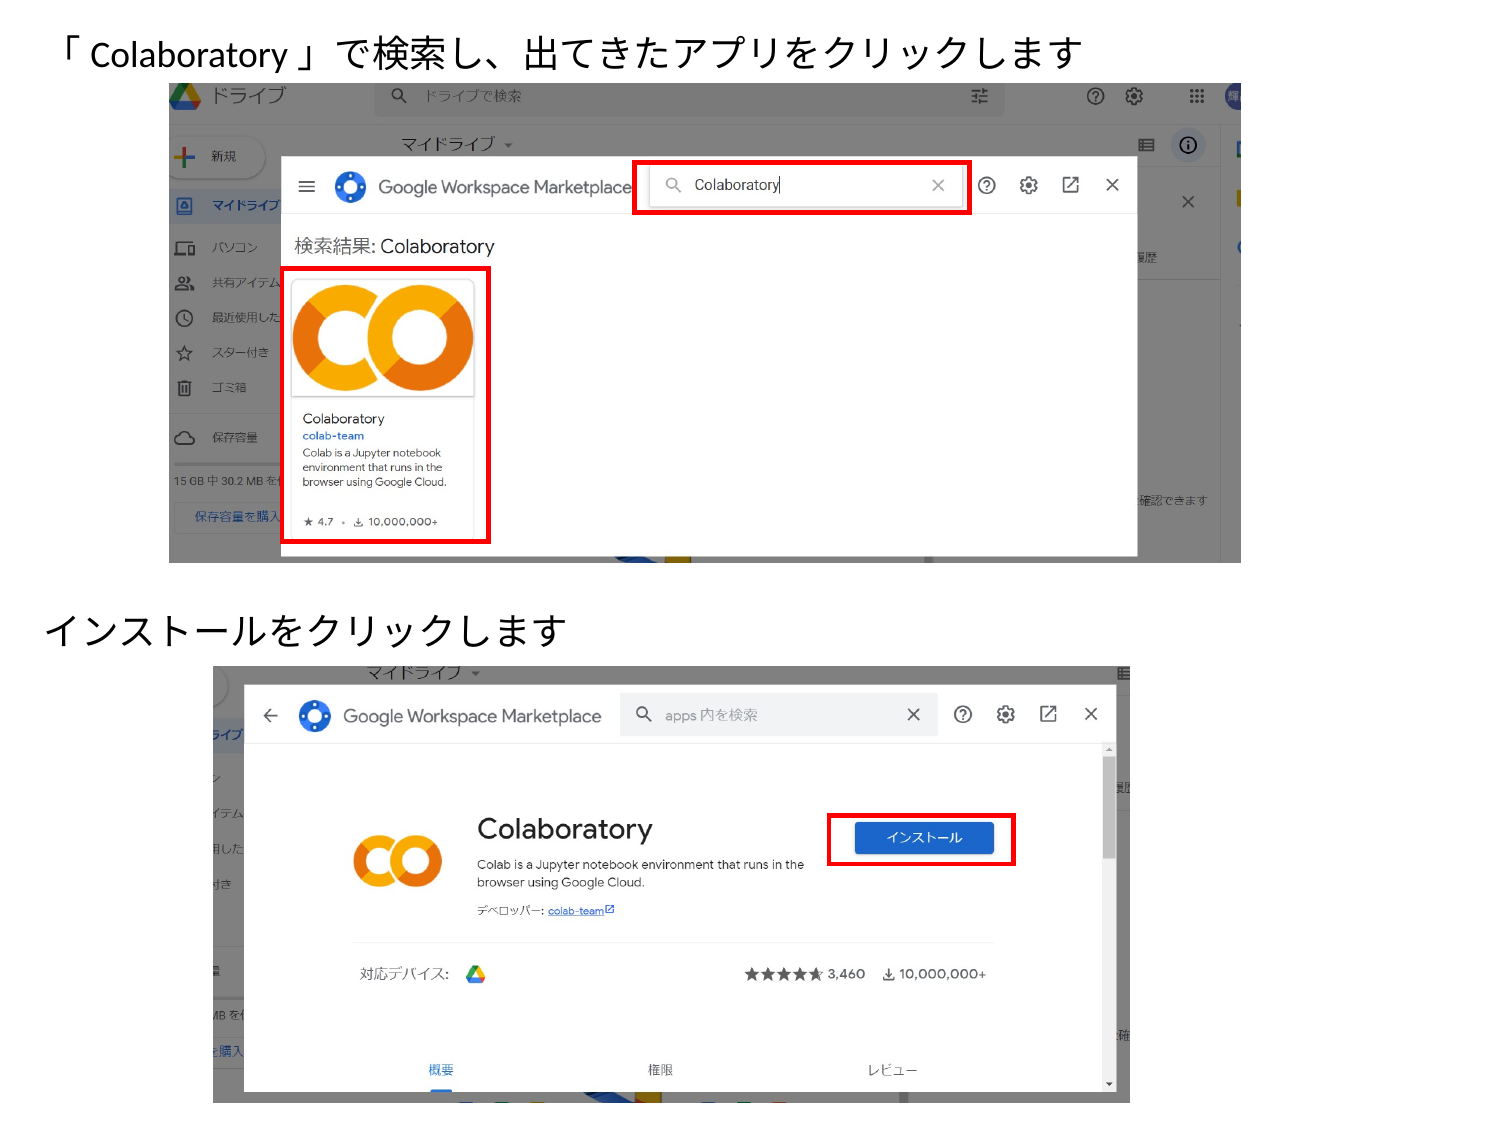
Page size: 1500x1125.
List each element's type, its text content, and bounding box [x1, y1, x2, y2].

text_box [169, 83, 1241, 563]
text_box 「Colaboratory」で検索し、出てきたアプリをクリックします [29, 22, 1241, 82]
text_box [213, 666, 1130, 1103]
text_box インストールをクリックします [29, 600, 1241, 661]
